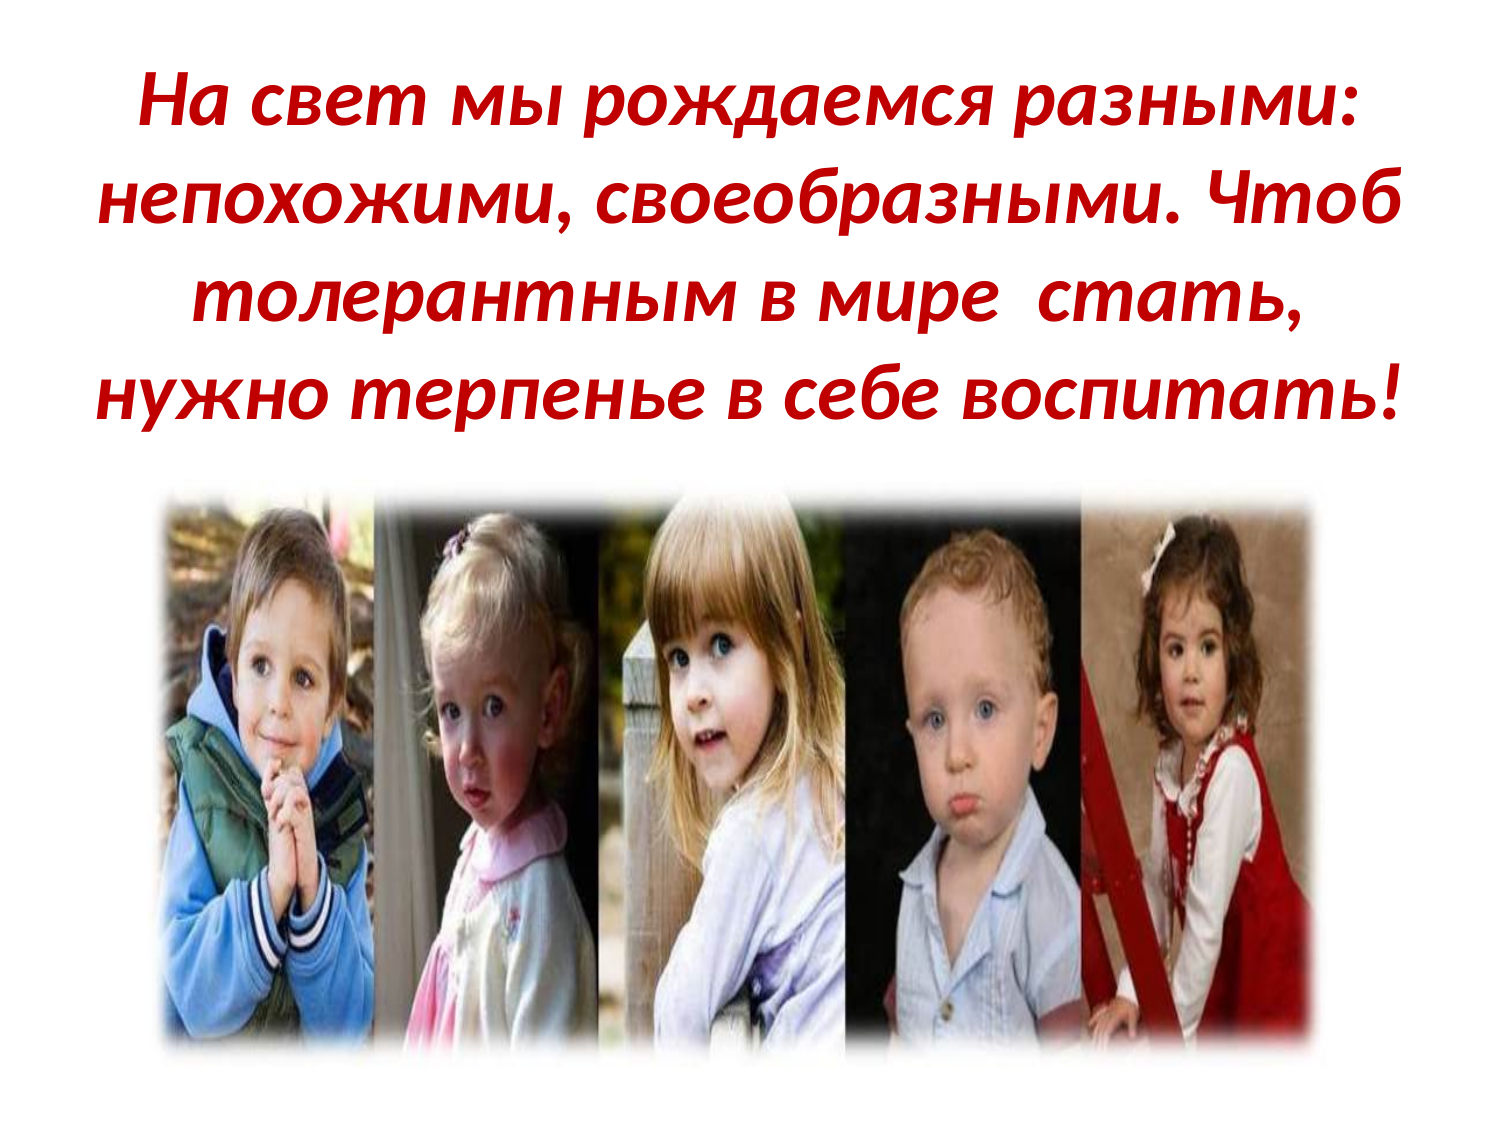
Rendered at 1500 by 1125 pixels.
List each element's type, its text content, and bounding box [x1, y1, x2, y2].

title На свет мы рождаемся разными: непохожими, своеобразными. Чтоб толерантным в мире стать, нужно терпенье в себе воспитать! [75, 0, 1425, 480]
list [147, 479, 1329, 1071]
